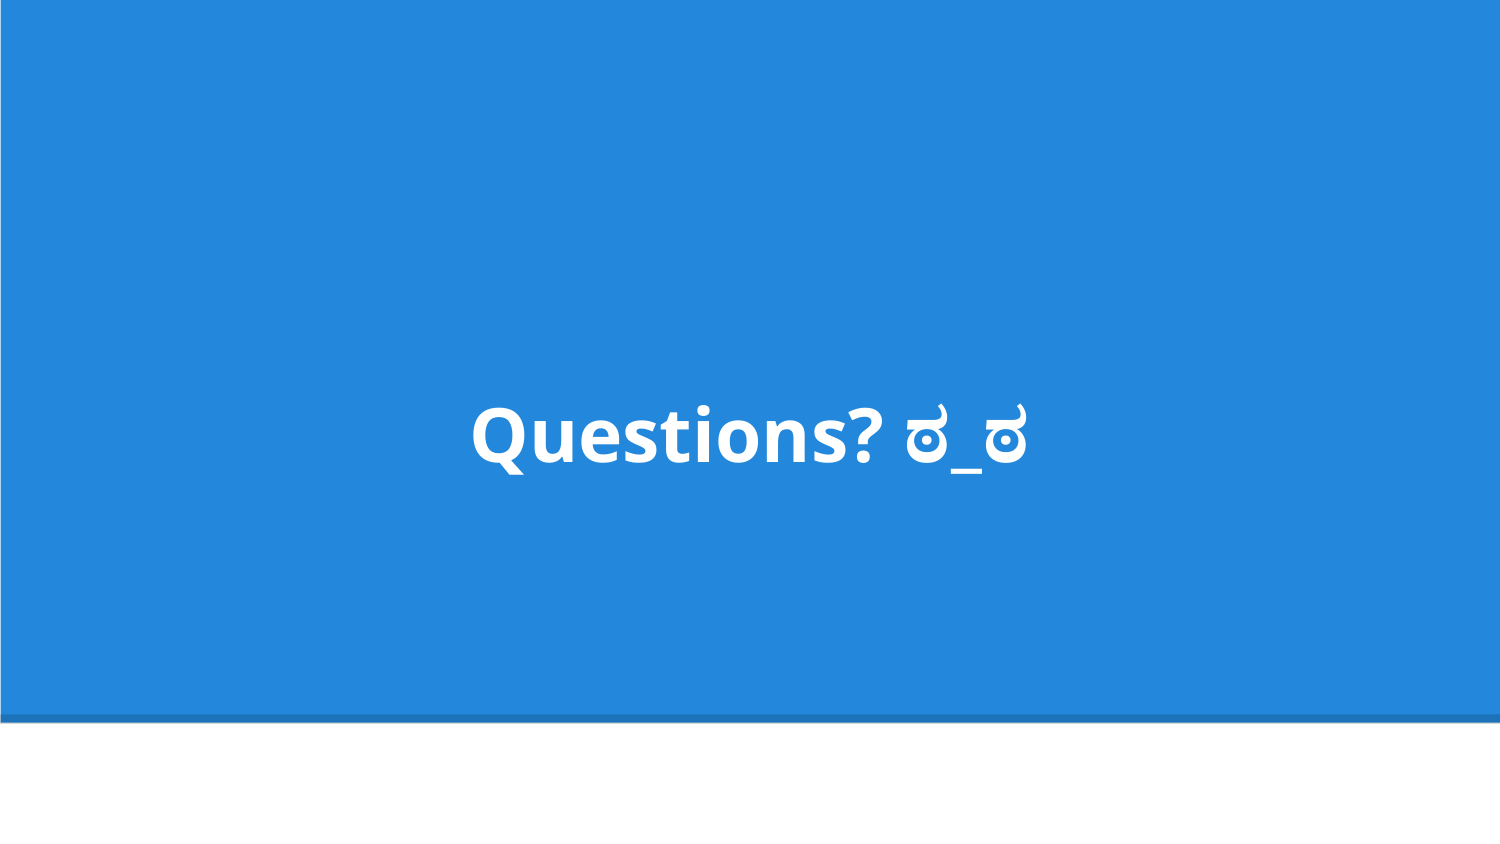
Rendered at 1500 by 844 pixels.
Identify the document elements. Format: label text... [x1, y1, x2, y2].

title Questions? ಠ_ಠ [75, 351, 1425, 493]
